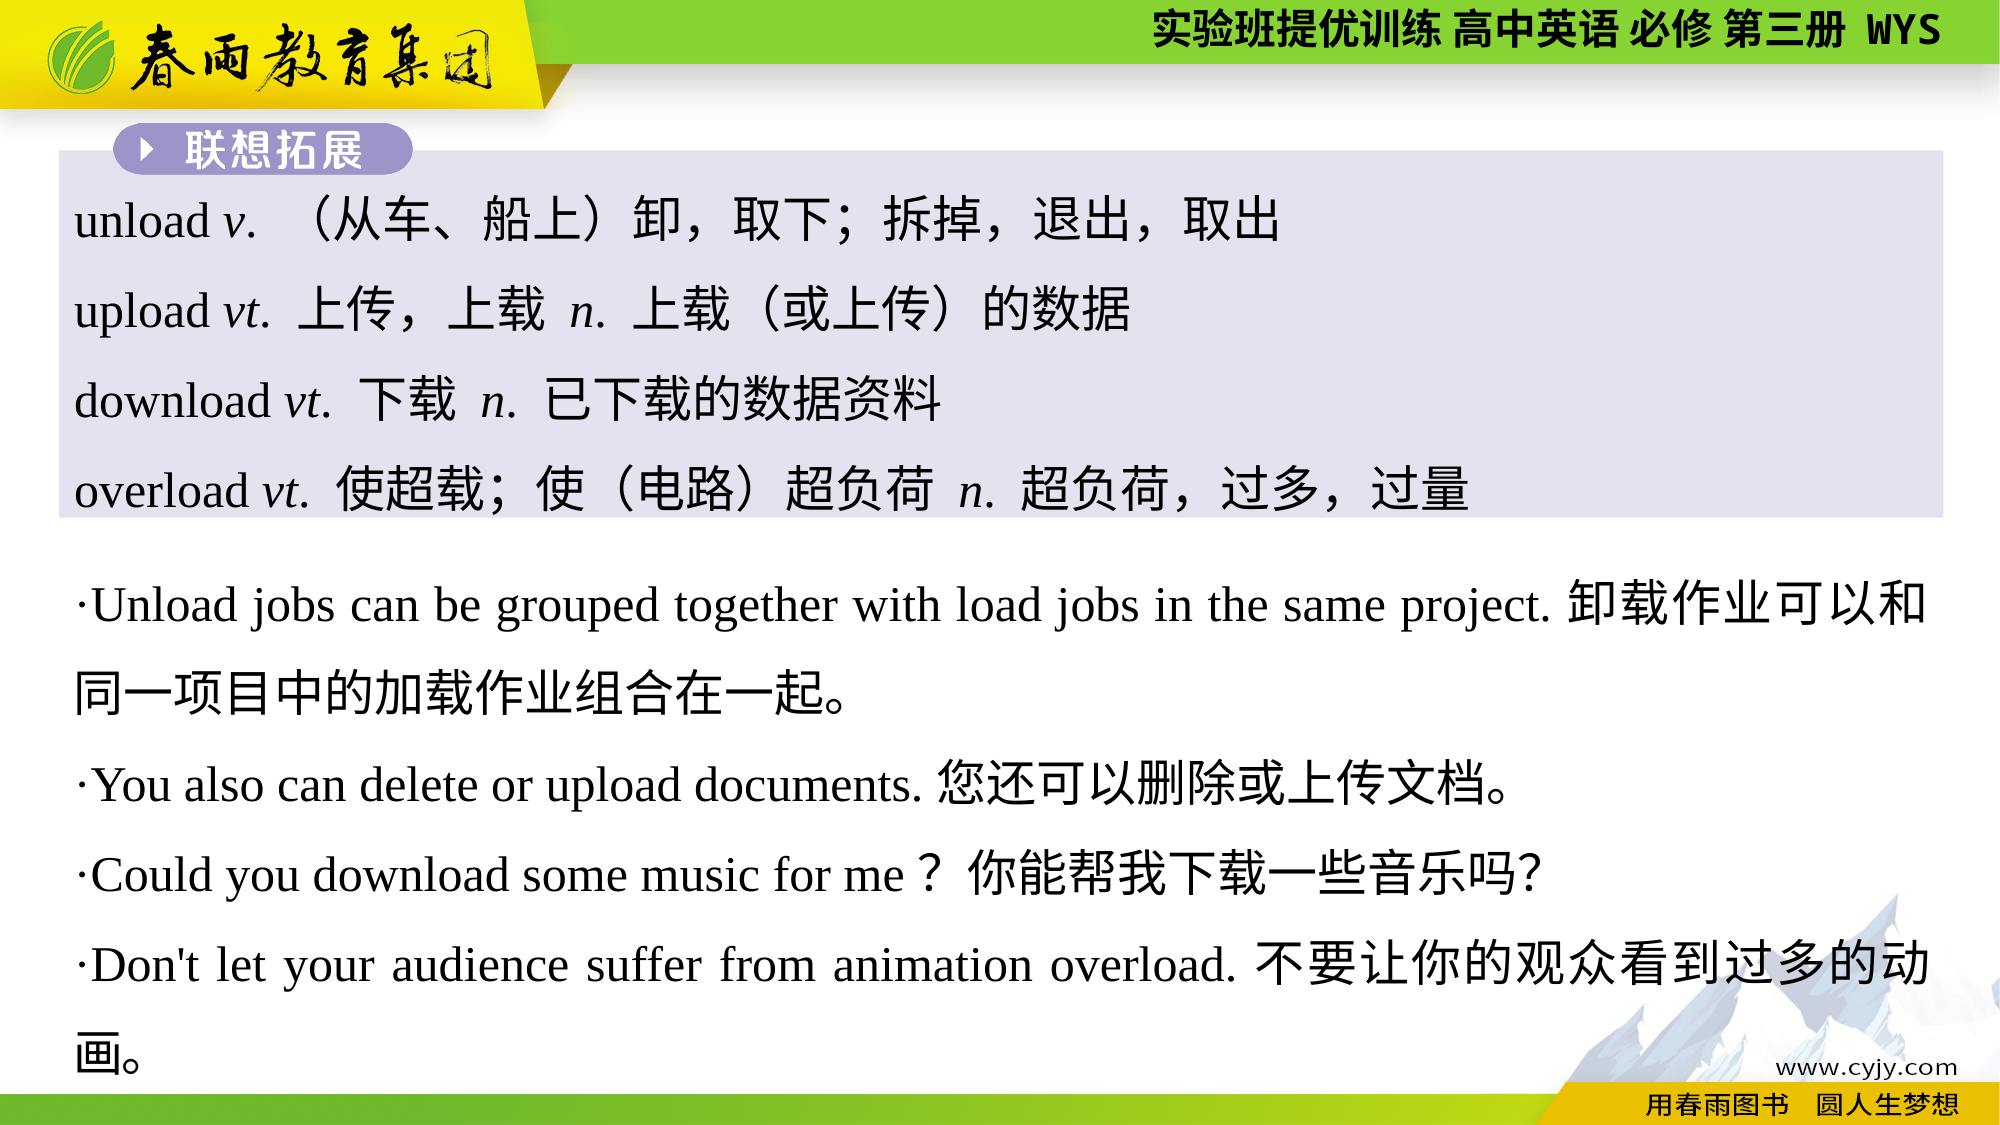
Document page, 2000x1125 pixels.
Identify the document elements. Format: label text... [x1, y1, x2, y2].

picture [0, 0, 2000, 1125]
list unload v. （从车、船上）卸，取下；拆掉，退出，取出 upload vt. 上传，上载 n. 上载（或上传）的数据 download vt. 下载 n. 已下载的数据资料 overload vt. 使超载；使（电路）超负荷 n. 超负荷，过多，过量 [59, 150, 1944, 518]
text_box ·Unload jobs can be grouped together with load jobs in the same project.卸载作业可以和同一项目中的加载作业组合在一起。 ·You also can delete or upload documents.您还可以删除或上传文档。 ·Could you download some music for me？你能帮我下载一些音乐吗？ ·Don't let your audience suffer from animation overload.不要让你的观众看到过多的动画。 [59, 533, 1944, 1089]
